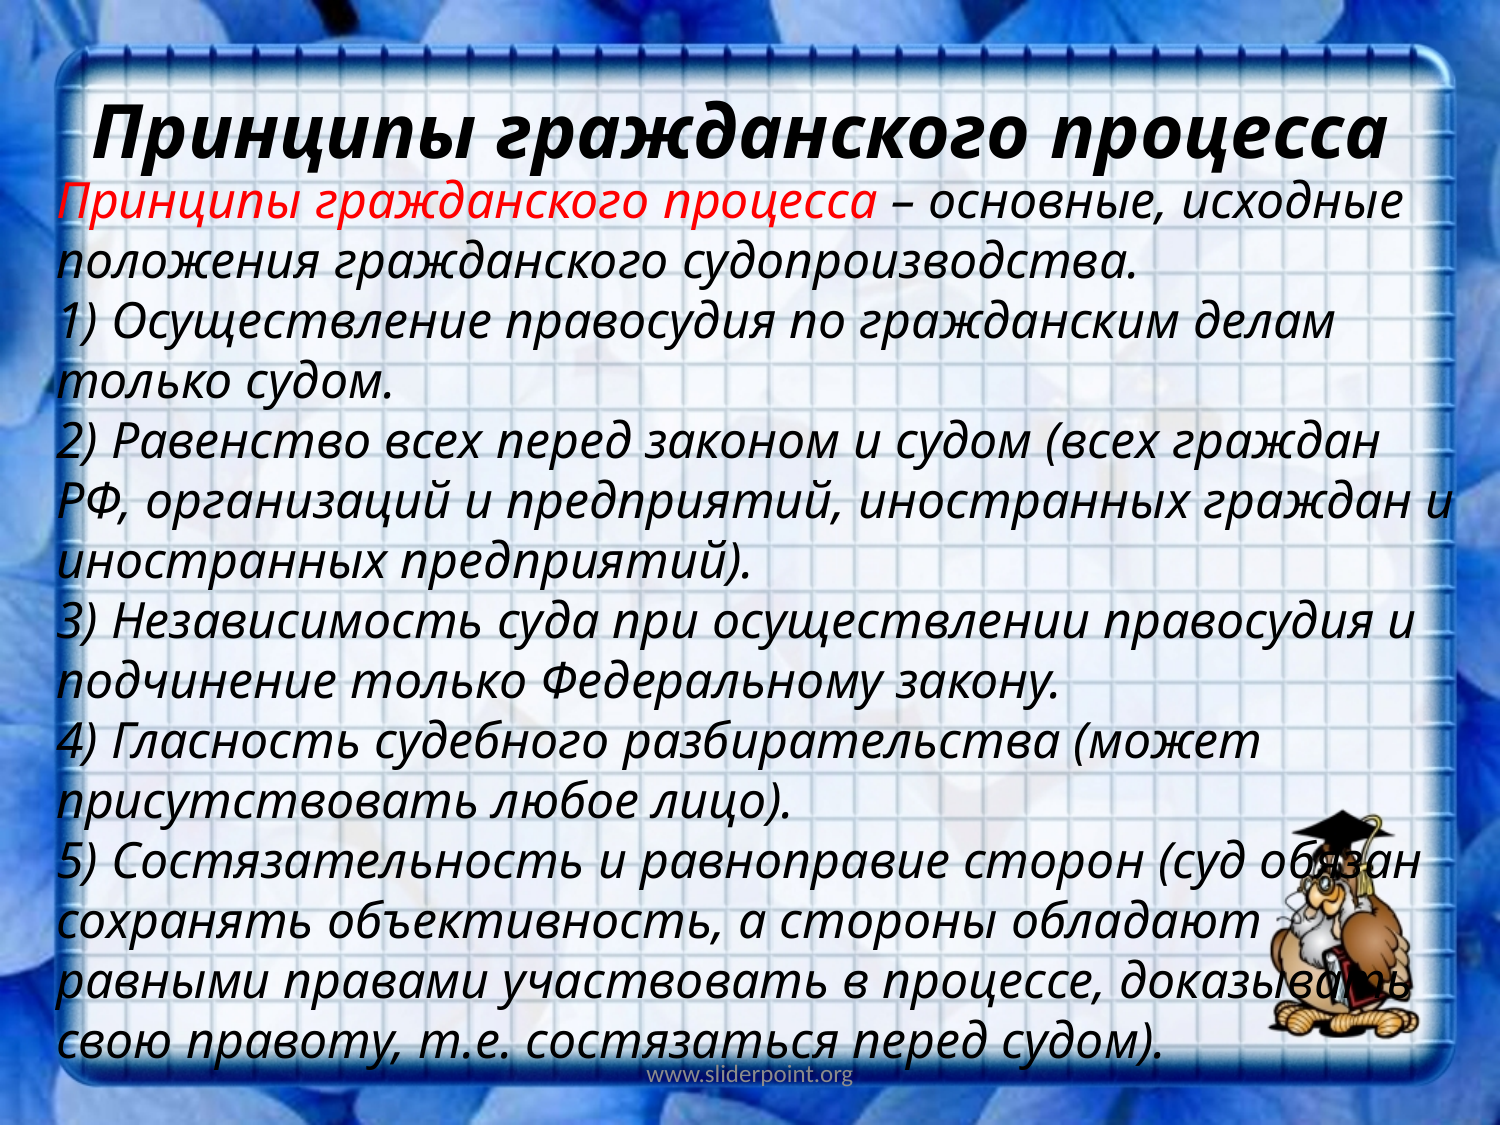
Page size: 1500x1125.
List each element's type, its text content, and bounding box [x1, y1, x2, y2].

title Принципы гражданского процесса [65, 34, 1416, 160]
footer www.sliderpoint.org [512, 1042, 988, 1103]
text_box Принципы гражданского процесса – основные, исходные положения гражданского судопроизводства. 1) Осуществление правосудия по гражданским делам только судом. 2) Равенство всех перед законом и судом (всех граждан РФ, организаций и предприятий, иностранных граждан и иностранных предприятий). 3) Независимость суда при осуществлении правосудия и подчинение только Федеральному закону. 4) Гласность судебного разбирательства (может присутствовать любое лицо). 5) Состязательность и равноправие сторон (суд обязан сохранять объективность, а стороны обладают равными правами участвовать в процессе, доказывать свою правоту, т.е. состязаться перед судом). [41, 160, 1483, 1076]
picture [0, 0, 1500, 1125]
